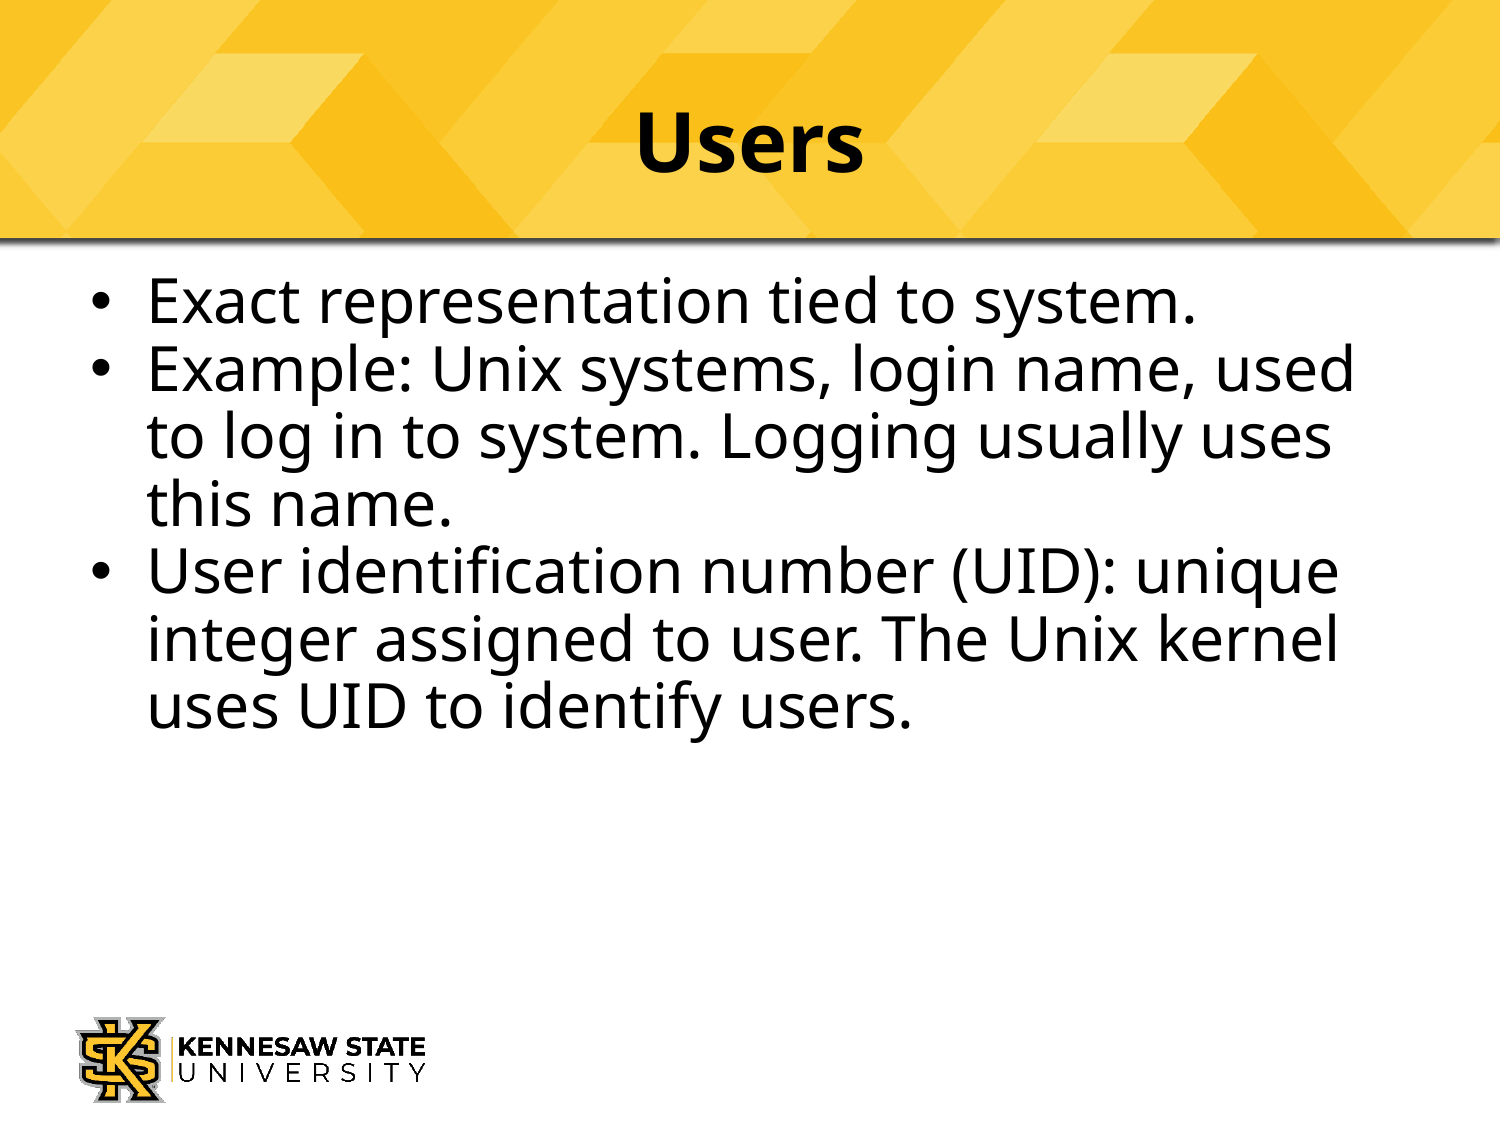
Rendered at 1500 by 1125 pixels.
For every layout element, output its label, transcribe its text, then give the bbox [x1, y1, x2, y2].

picture [0, 0, 1500, 251]
title Users [75, 45, 1425, 233]
list Exact representation tied to system. Example: Unix systems, login name, used to log in to system. Logging usually uses this name. User identification number (UID): unique integer assigned to user. The Unix kernel uses UID to identify users. [75, 262, 1425, 1005]
picture [75, 1017, 425, 1103]
